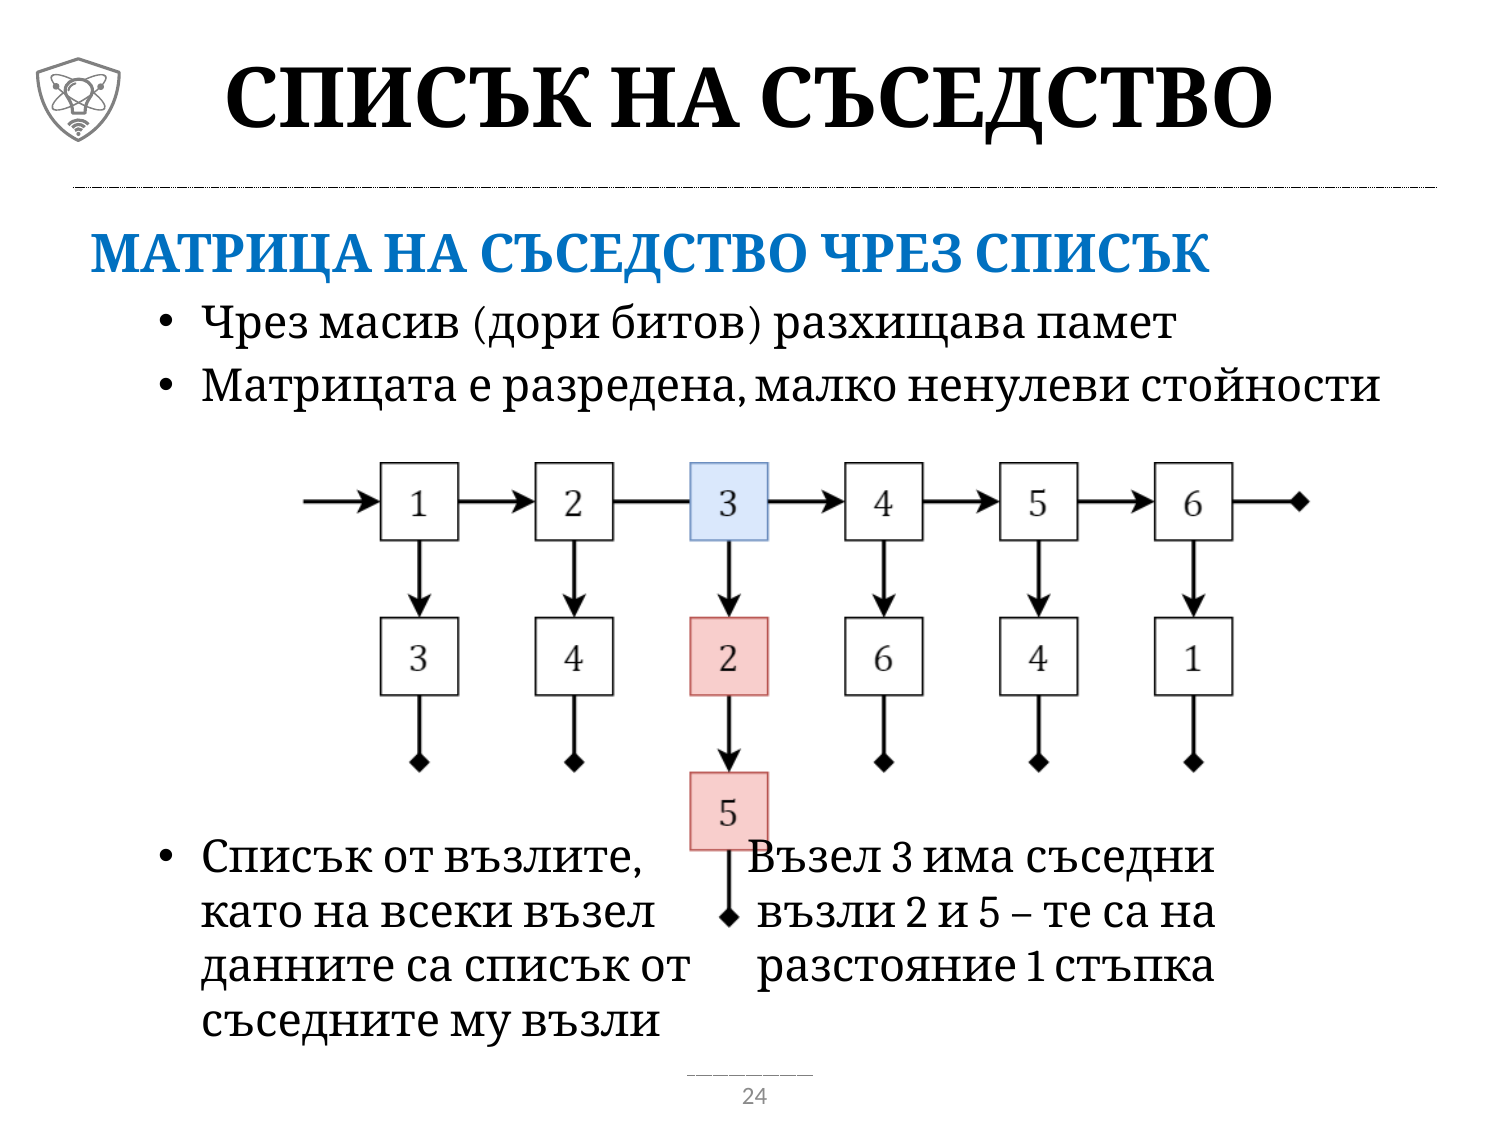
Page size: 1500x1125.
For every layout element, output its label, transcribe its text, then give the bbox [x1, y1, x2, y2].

list Матрица на съседство чрез списък Чрез масив (дори битов) разхищава памет Матрицата е разредена, малко ненулеви стойности Списък от възлите, Възел 3 има съседни като на всеки възел възли 2 и 5 – те са на данните са списък от разстояние 1 стъпка съседните му възли [75, 212, 1450, 1063]
slide_number 24 [579, 1065, 930, 1125]
title Списък на съседство [0, 0, 1500, 188]
picture [287, 462, 1327, 946]
